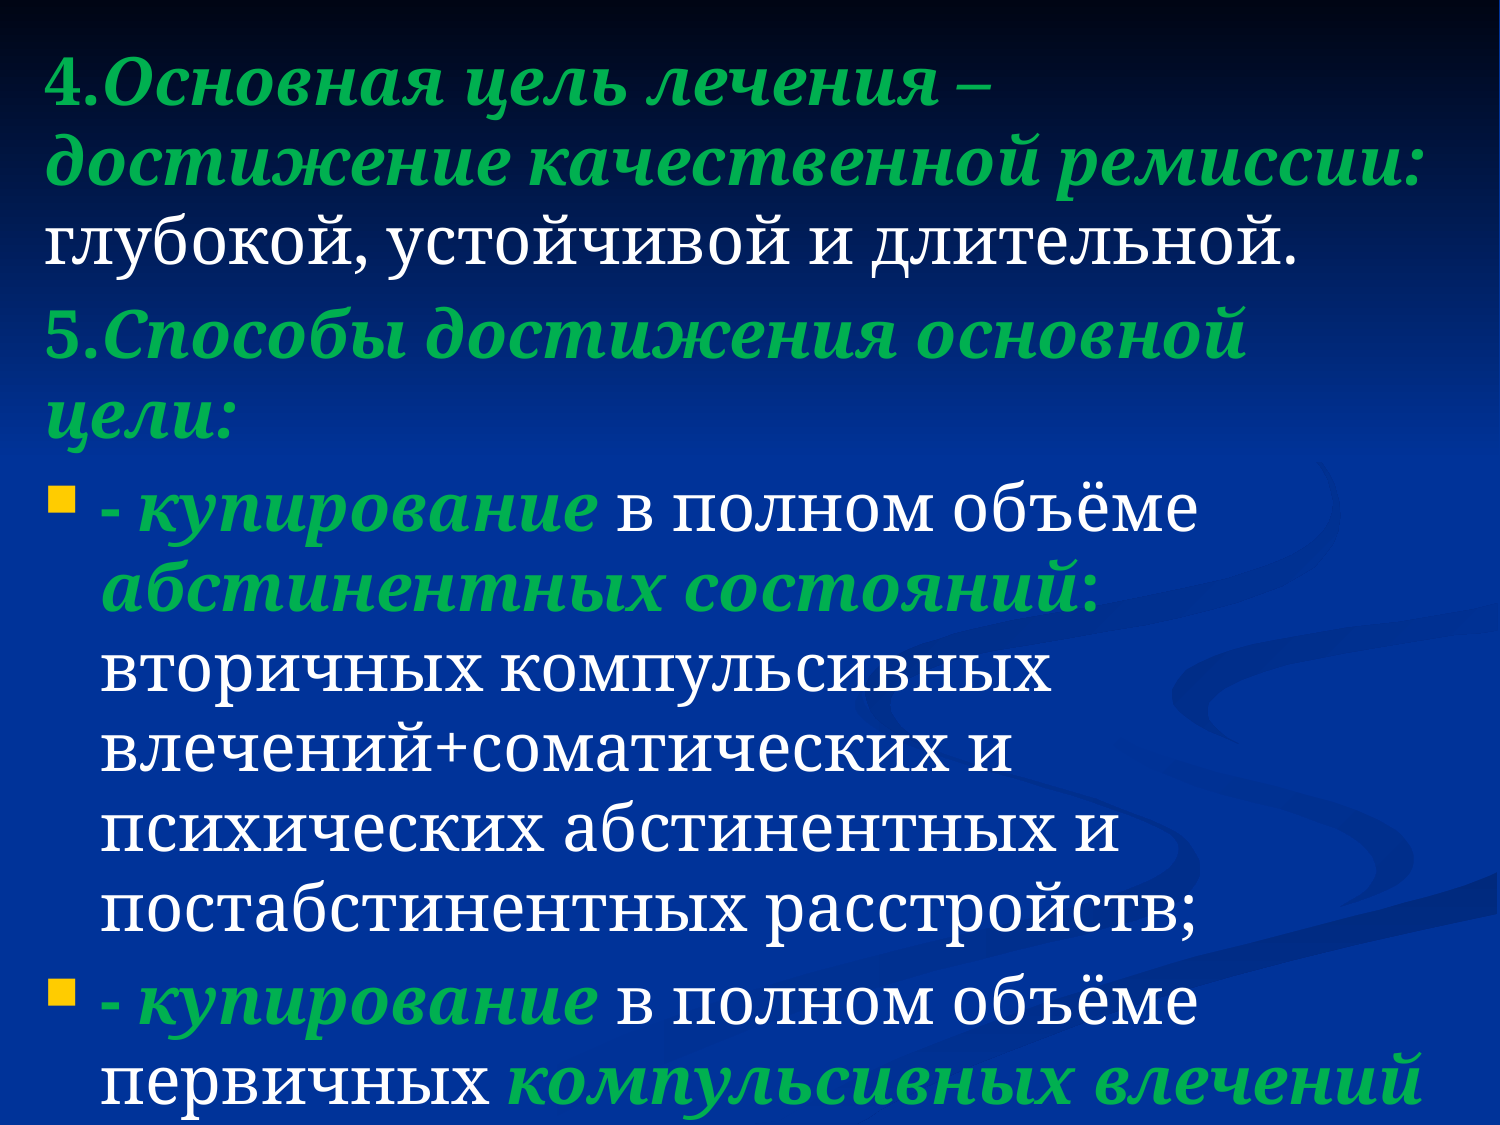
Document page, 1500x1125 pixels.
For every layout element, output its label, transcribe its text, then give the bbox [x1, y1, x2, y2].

list 4.Основная цель лечения – достижение качественной ремиссии: глубокой, устойчивой и длительной. 5.Способы достижения основной цели: - купирование в полном объёме абстинентных состояний: вторичных компульсивных влечений+соматических и психических абстинентных и постабстинентных расстройств; - купирование в полном объёме первичных компульсивных влечений к ПАВ; [29, 30, 1459, 1095]
